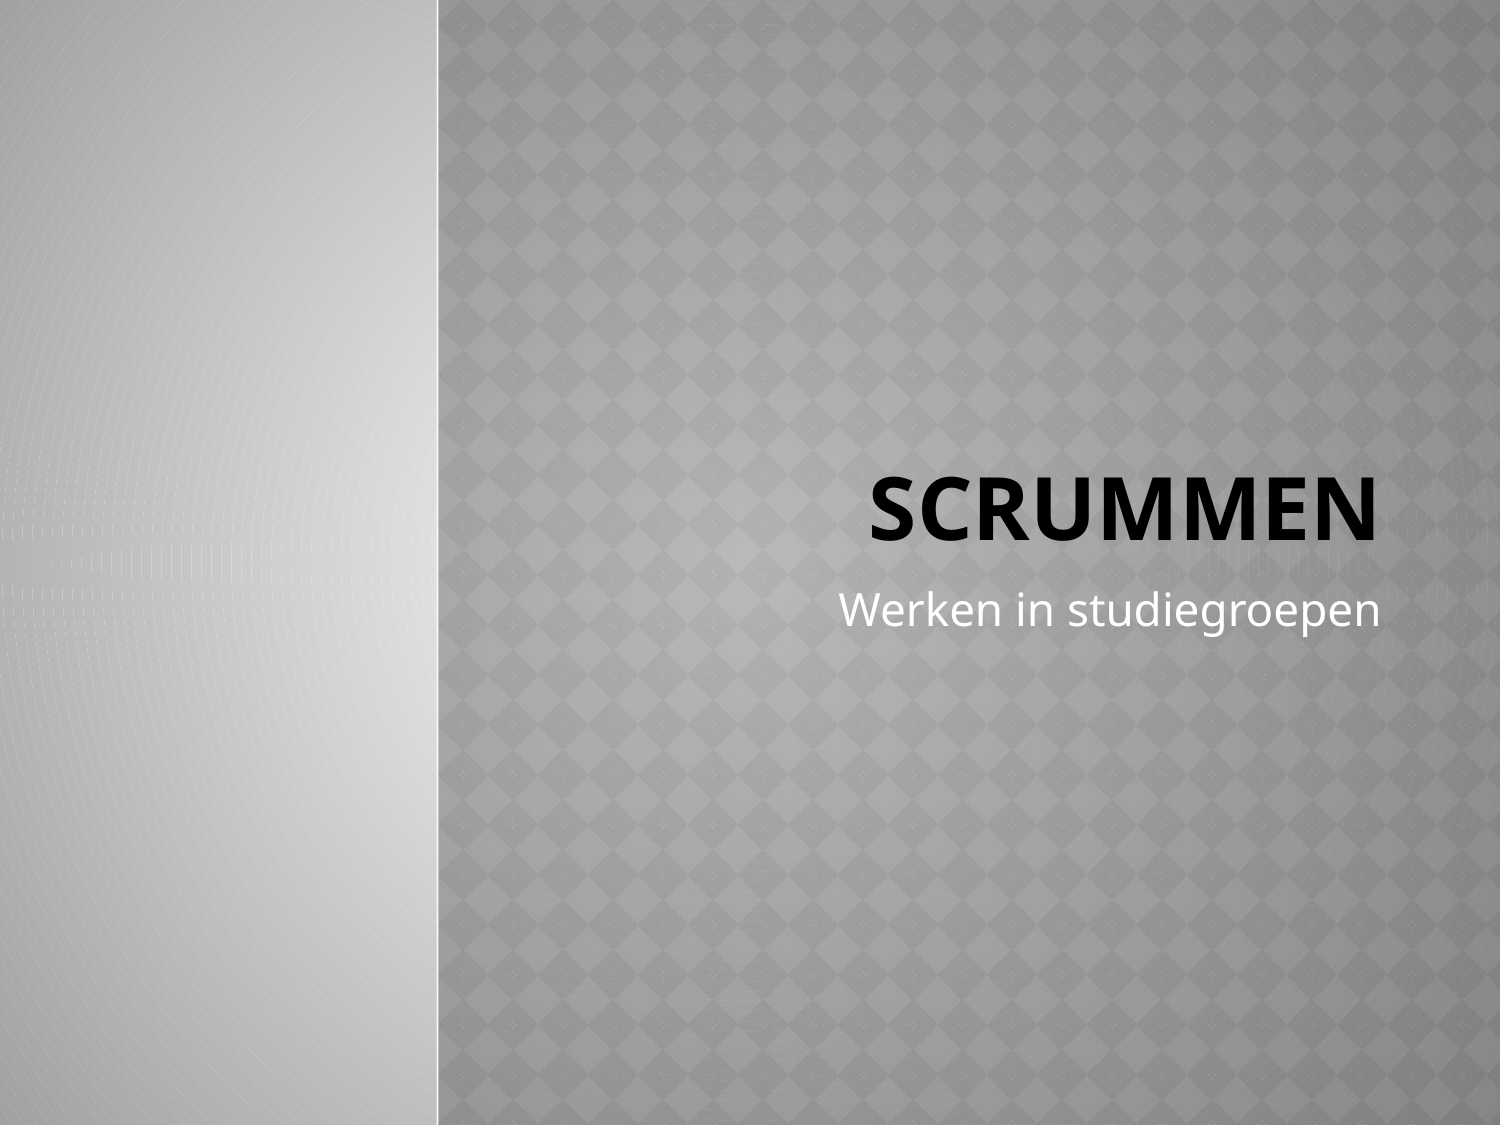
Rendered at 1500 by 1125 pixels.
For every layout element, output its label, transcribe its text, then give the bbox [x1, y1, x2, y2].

title Scrummen [552, 87, 1390, 558]
subtitle Werken in studiegroepen [550, 580, 1390, 762]
